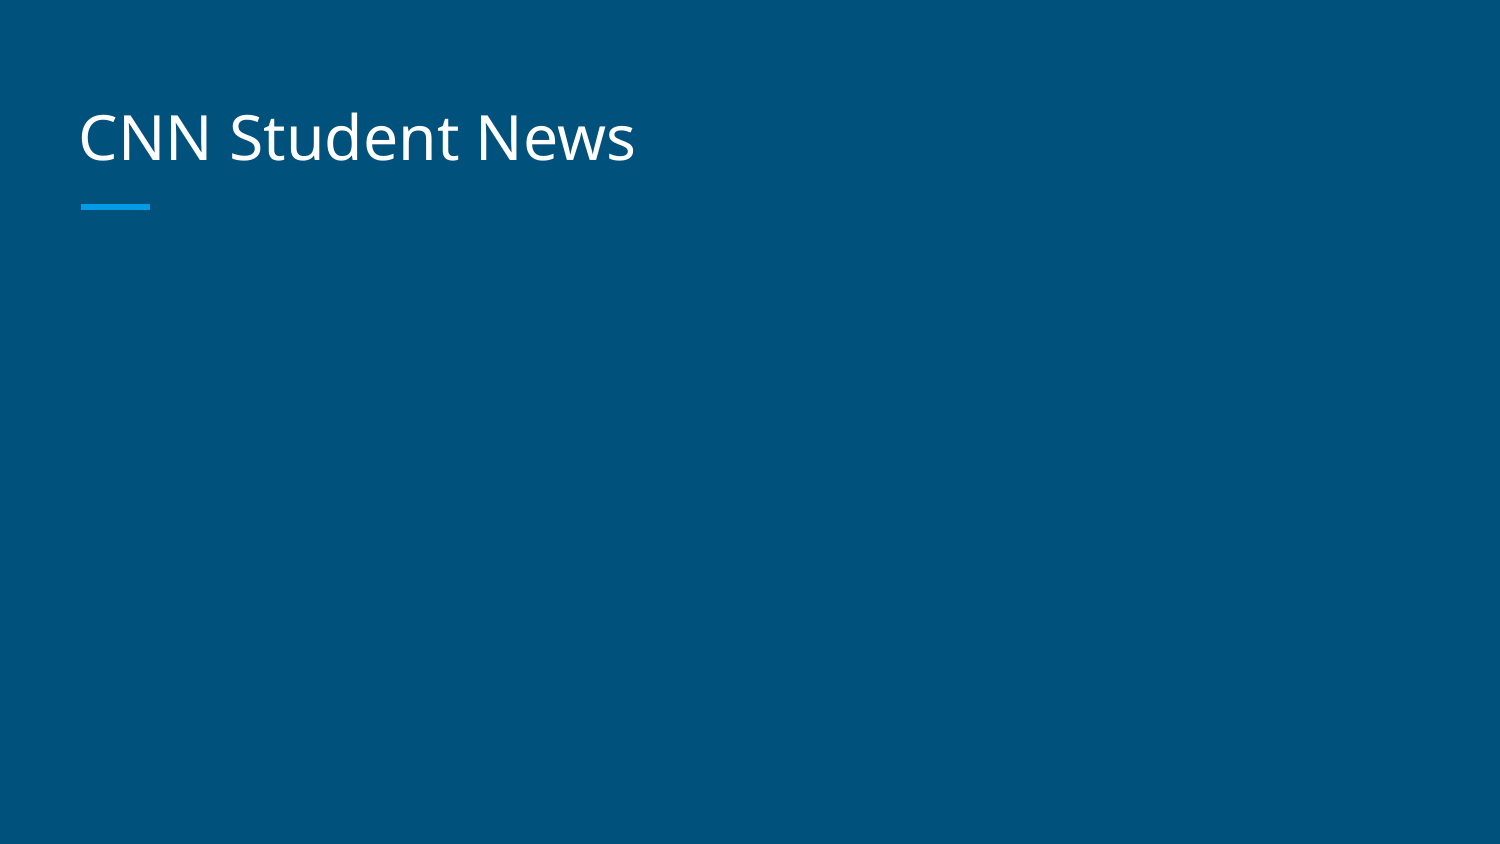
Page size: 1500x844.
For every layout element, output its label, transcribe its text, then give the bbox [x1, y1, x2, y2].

title CNN Student News [63, 75, 1437, 188]
